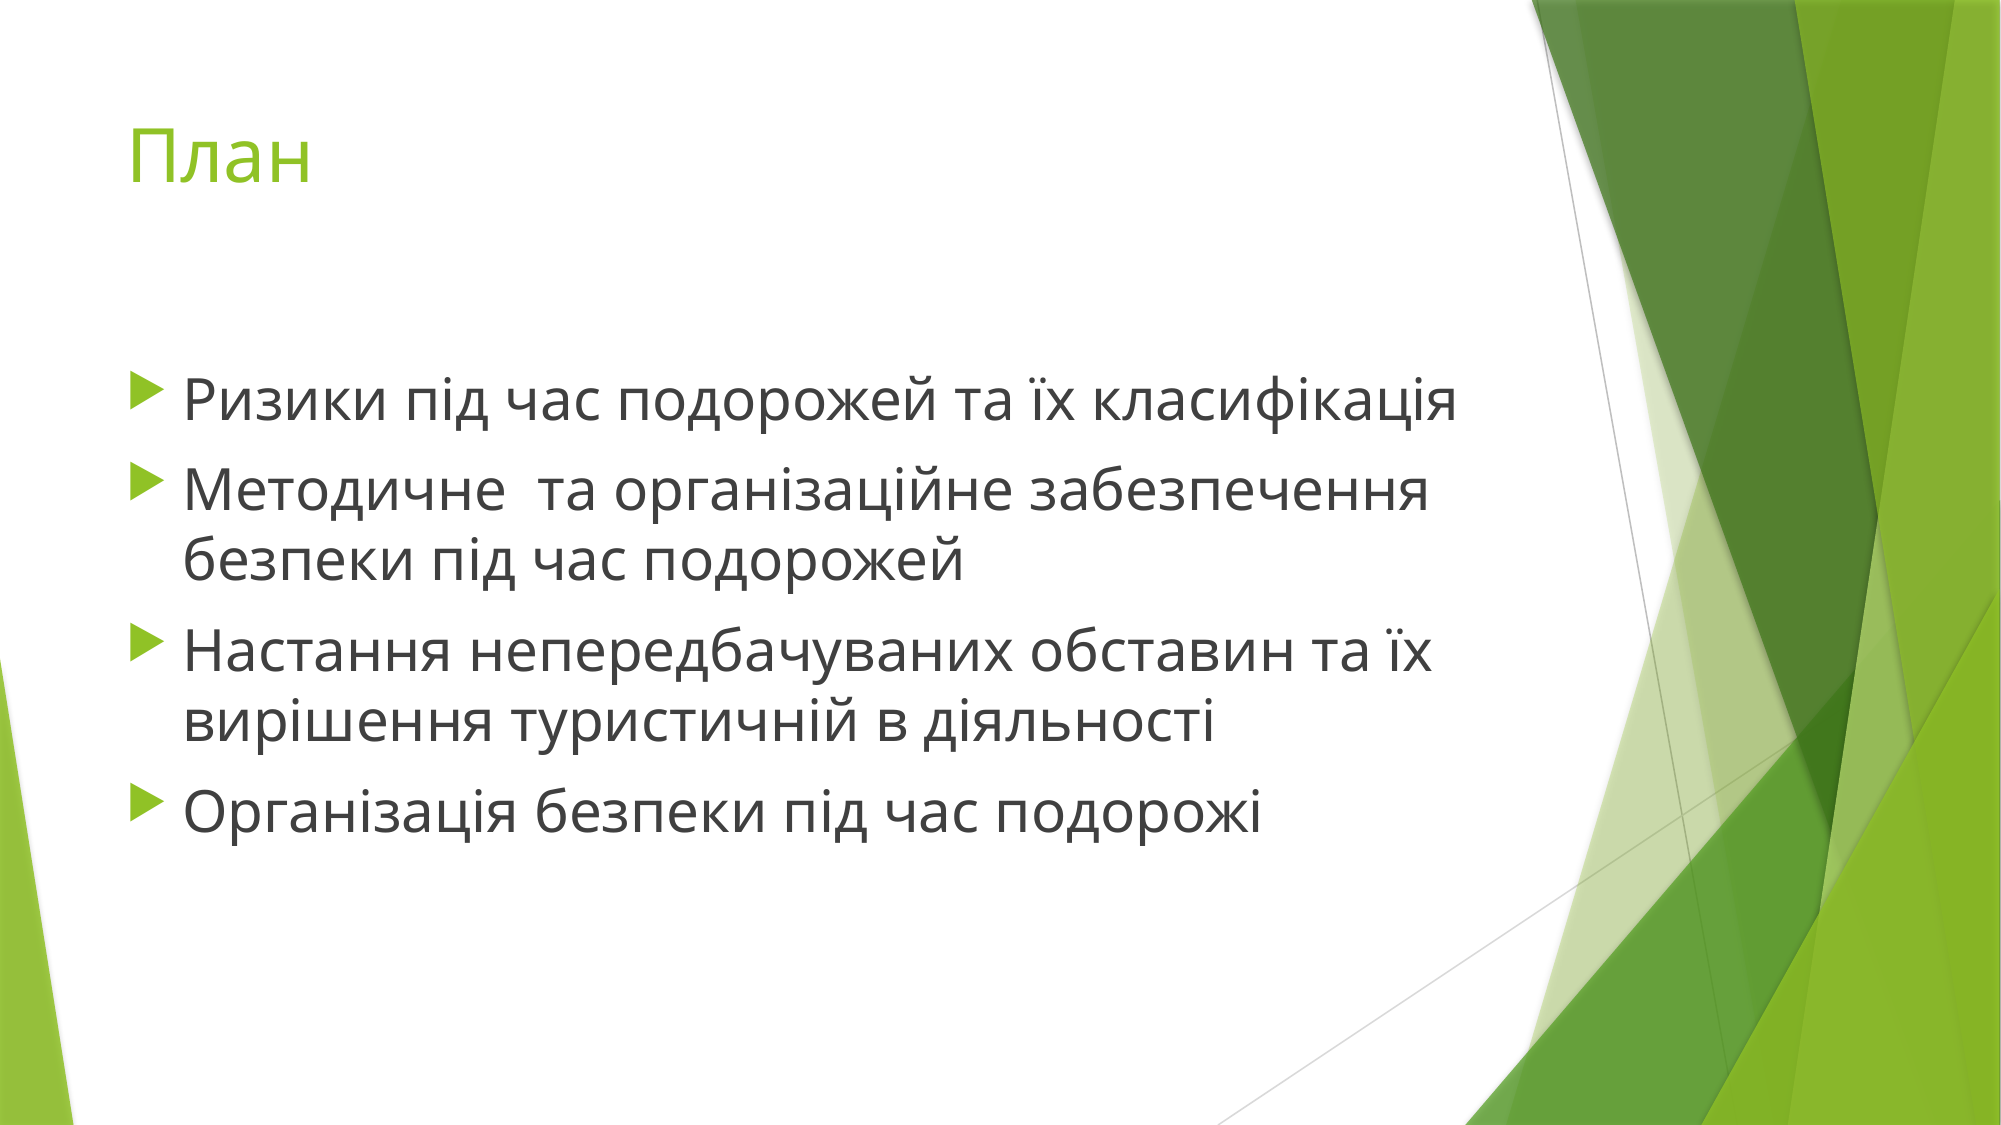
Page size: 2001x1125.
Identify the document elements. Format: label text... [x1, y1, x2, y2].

title План [111, 99, 1522, 317]
list Ризики під час подорожей та їх класифікація Методичне та організаційне забезпечення безпеки під час подорожей Настання непередбачуваних обставин та їх вирішення туристичній в діяльності Організація безпеки під час подорожі [111, 354, 1522, 992]
